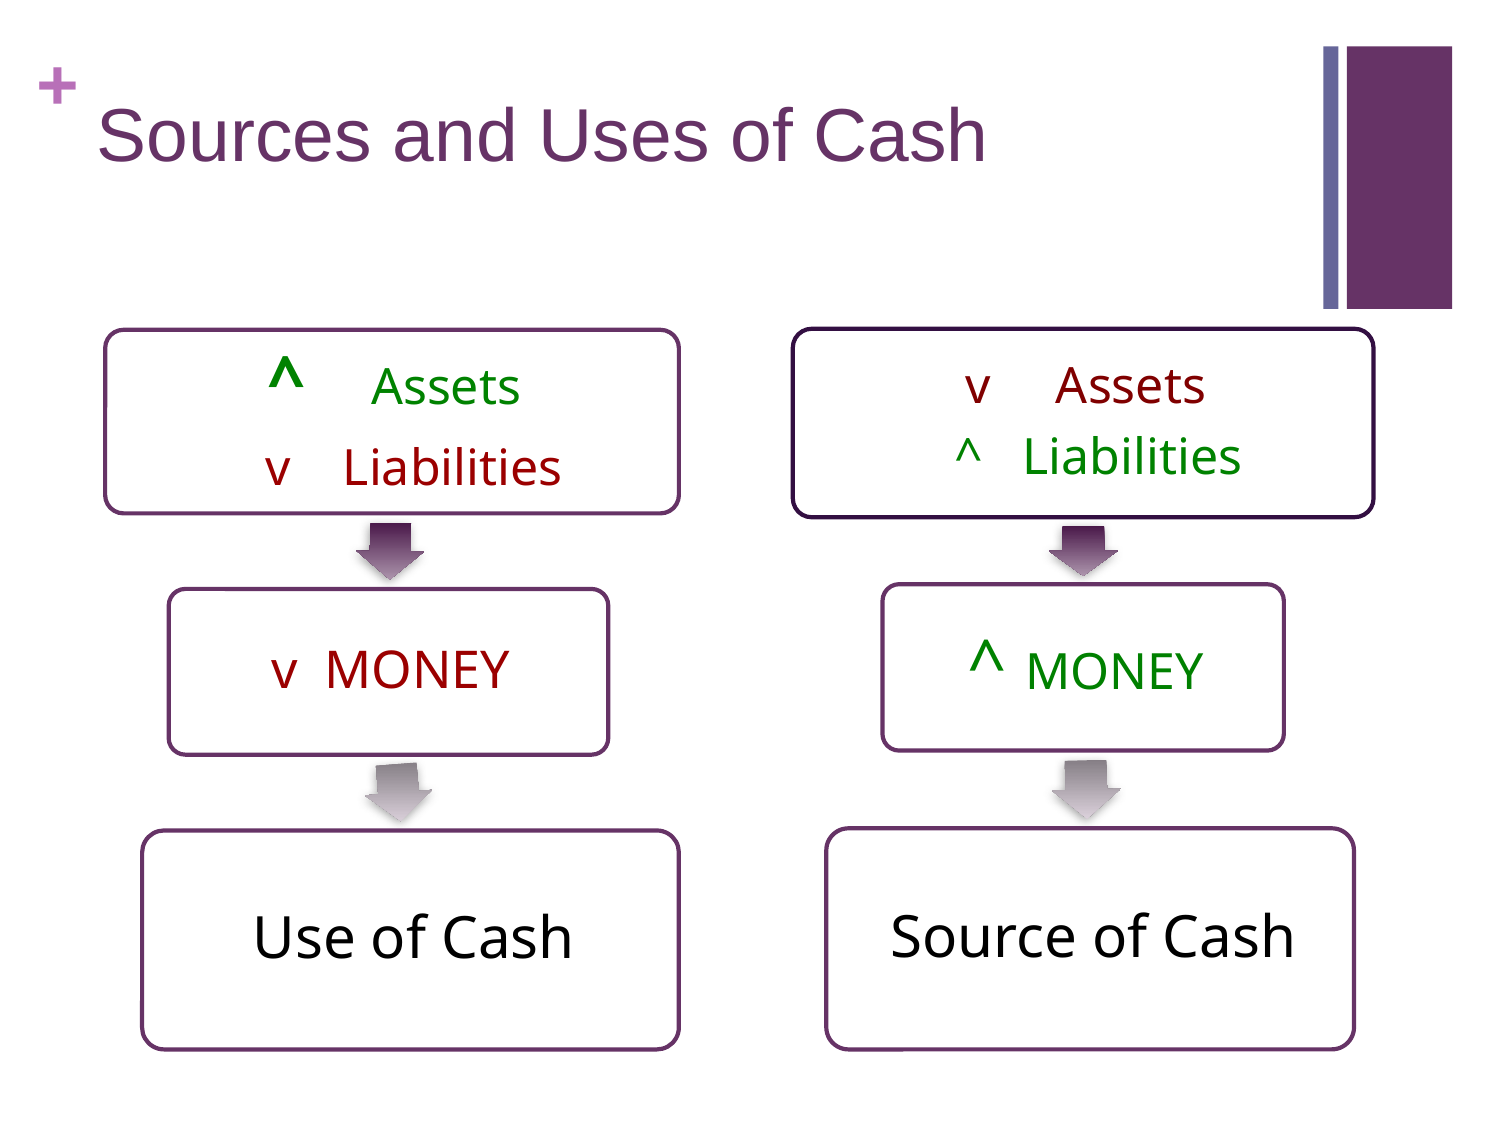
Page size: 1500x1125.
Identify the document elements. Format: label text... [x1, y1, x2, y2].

title Sources and Uses of Cash [81, 79, 1322, 263]
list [97, 329, 680, 1050]
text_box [750, 329, 1438, 1061]
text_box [792, 317, 1375, 1050]
